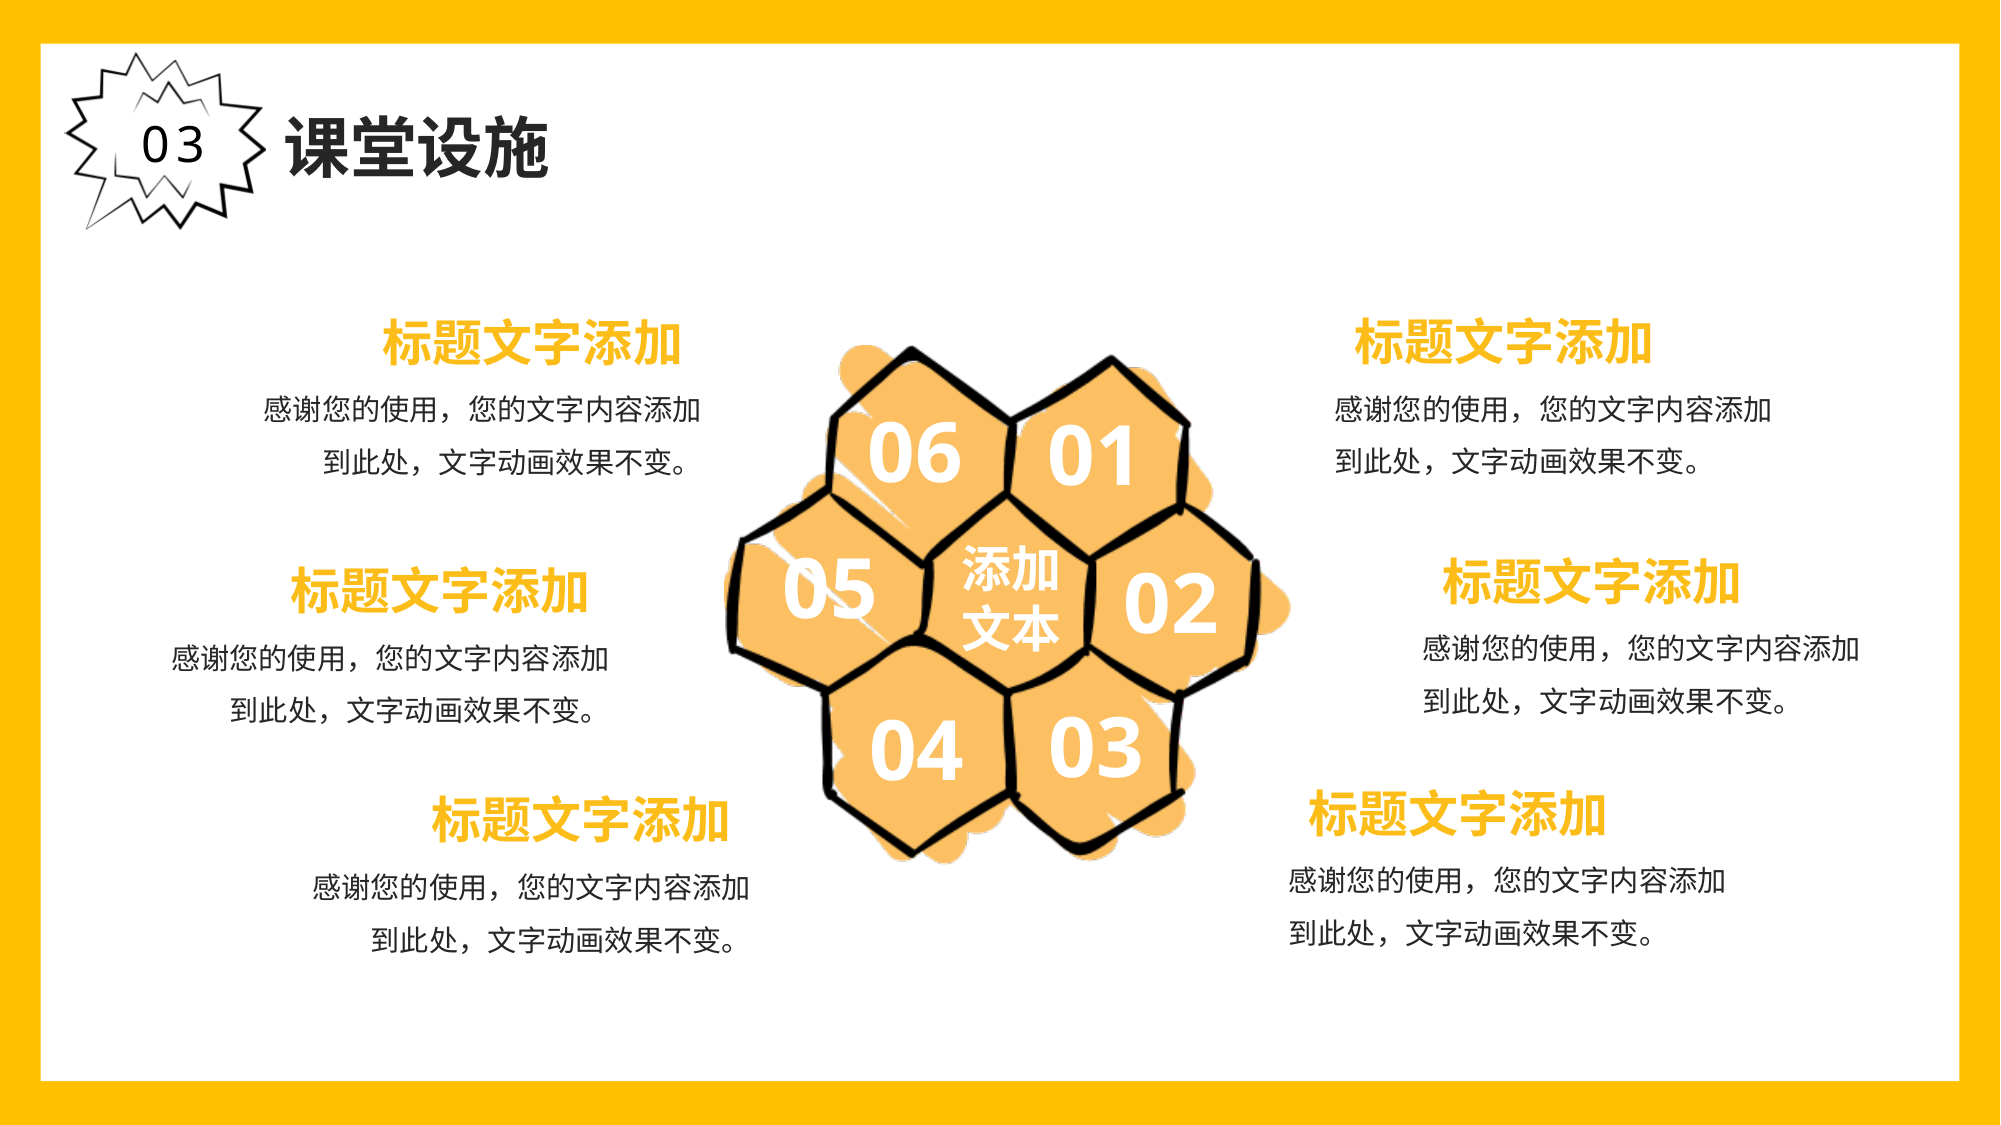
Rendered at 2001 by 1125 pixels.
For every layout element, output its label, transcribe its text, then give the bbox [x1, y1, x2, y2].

text_box 课堂设施 [275, 98, 852, 193]
picture [724, 345, 1291, 866]
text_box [1407, 542, 1890, 728]
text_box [1273, 774, 1755, 959]
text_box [1319, 302, 1802, 488]
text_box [64, 52, 275, 230]
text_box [235, 303, 718, 488]
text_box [284, 781, 766, 966]
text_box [142, 552, 625, 737]
